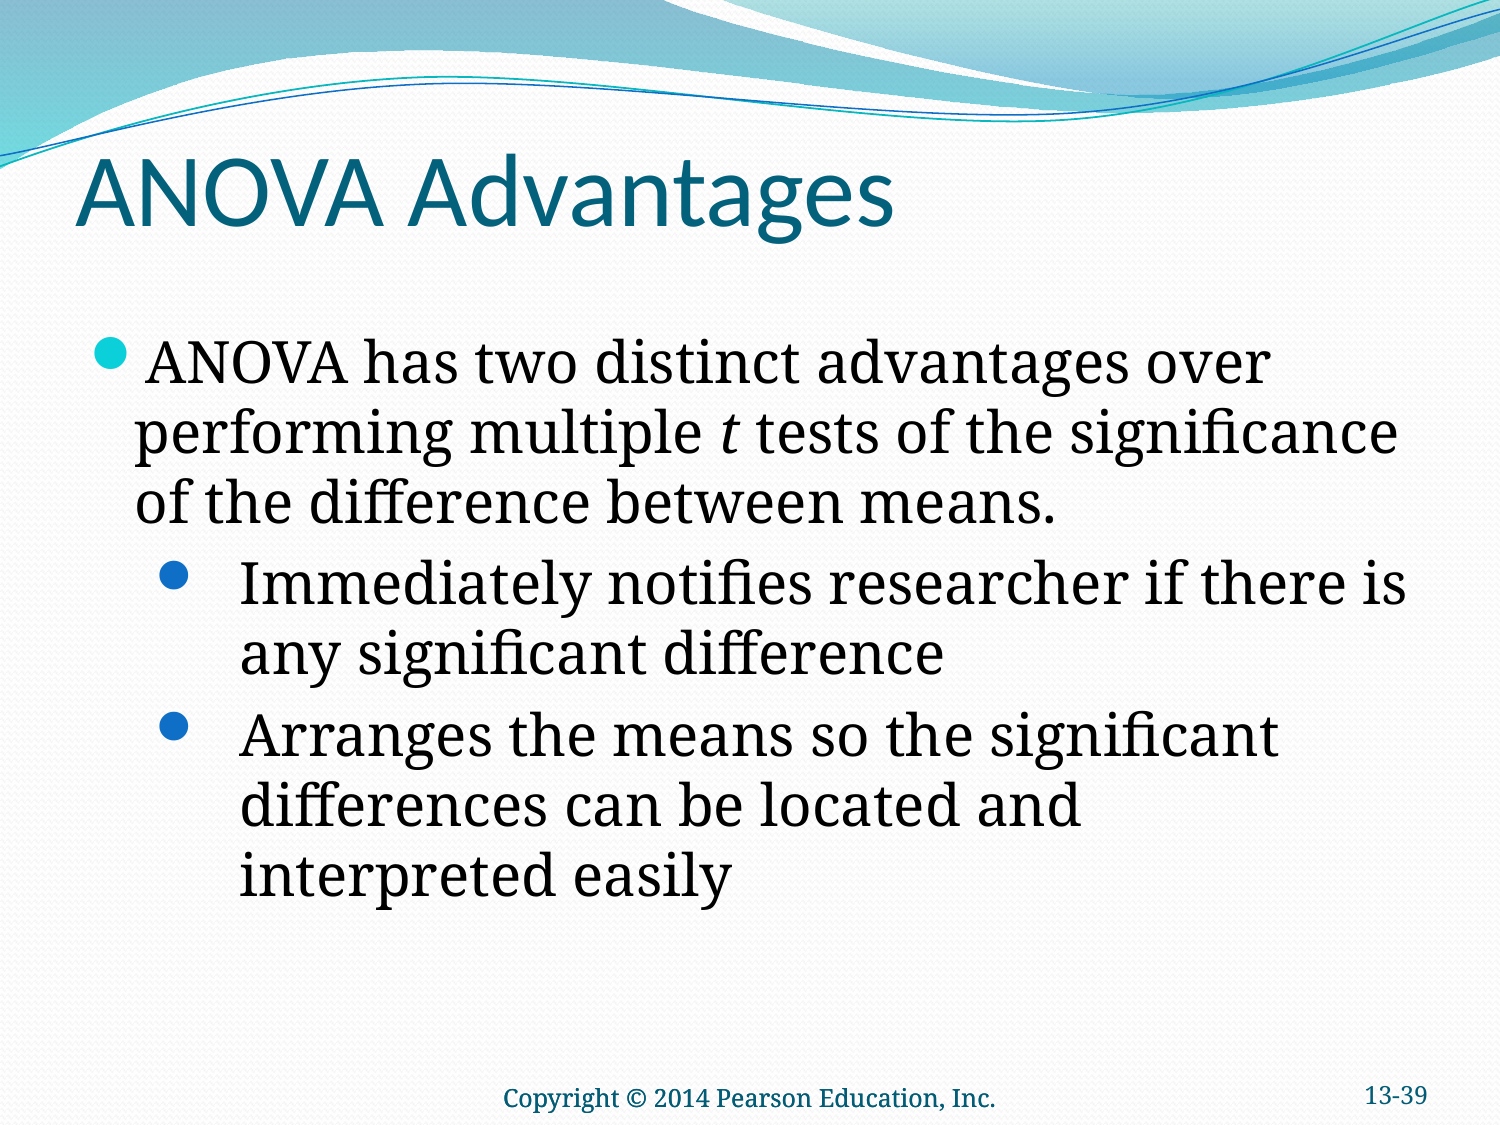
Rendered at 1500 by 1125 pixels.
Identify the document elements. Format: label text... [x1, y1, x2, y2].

list ANOVA has two distinct advantages over performing multiple t tests of the significance of the difference between means. Immediately notifies researcher if there is any significant difference Arranges the means so the significant differences can be located and interpreted easily [75, 317, 1425, 1038]
title ANOVA Advantages [75, 87, 1425, 276]
